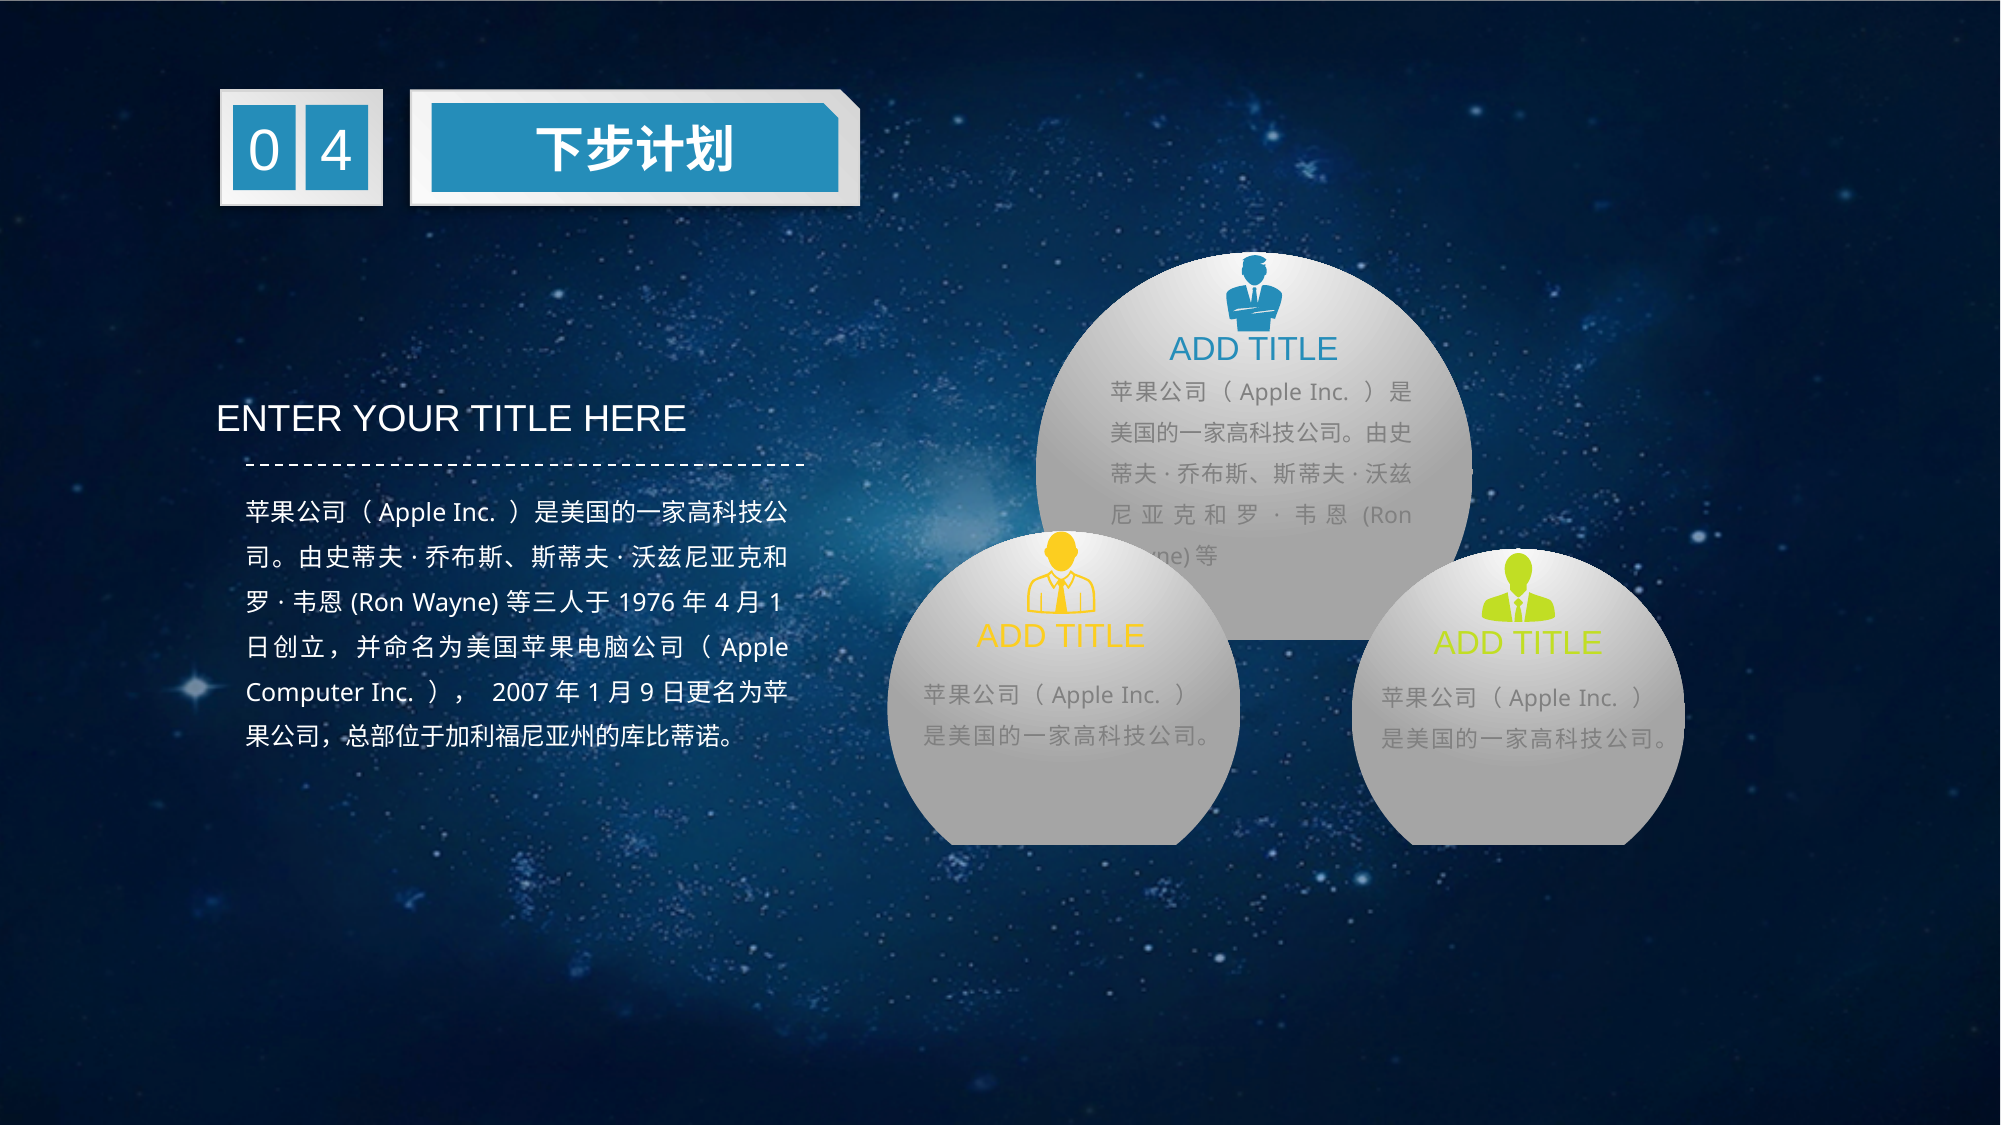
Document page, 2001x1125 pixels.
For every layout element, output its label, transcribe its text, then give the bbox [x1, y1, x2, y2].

text_box ENTER YOUR TITLE HERE [201, 386, 703, 447]
text_box [220, 89, 383, 206]
picture [0, 0, 2001, 1125]
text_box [1035, 252, 1473, 640]
text_box 苹果公司（Apple Inc. ）是美国的一家高科技公司。由史蒂夫·乔布斯、斯蒂夫·沃兹尼亚克和罗·韦恩(Ron Wayne)等三人于1976年4月1日创立，并命名为美国苹果电脑公司（Apple Computer Inc. ）， 2007年1月9日更名为苹果公司，总部位于加利福尼亚州的库比蒂诺。 [230, 474, 804, 759]
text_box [232, 104, 297, 191]
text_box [1351, 548, 1686, 845]
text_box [410, 90, 860, 205]
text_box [887, 531, 1241, 845]
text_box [305, 104, 369, 191]
